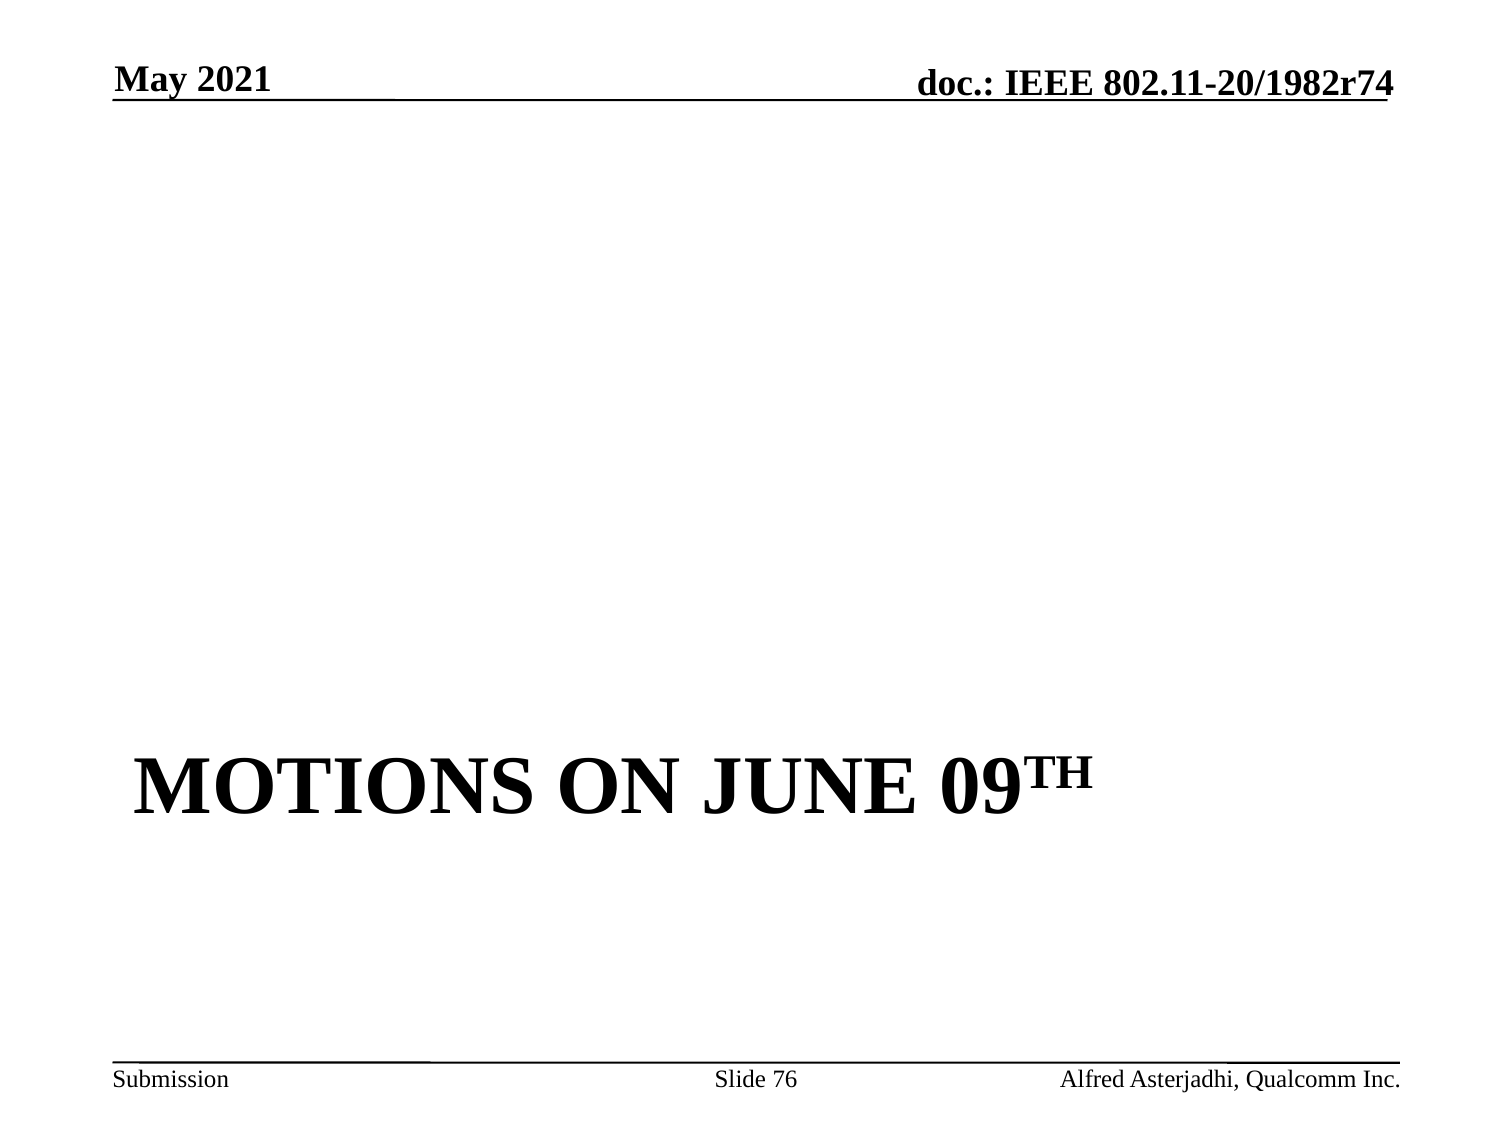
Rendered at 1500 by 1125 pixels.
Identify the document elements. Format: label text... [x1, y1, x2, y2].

title Motions on June 09th [118, 722, 1394, 947]
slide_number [114, 54, 423, 100]
footer Alfred Asterjadhi, Qualcomm Inc. [878, 1061, 1402, 1093]
slide_number Slide 76 [712, 1061, 800, 1123]
